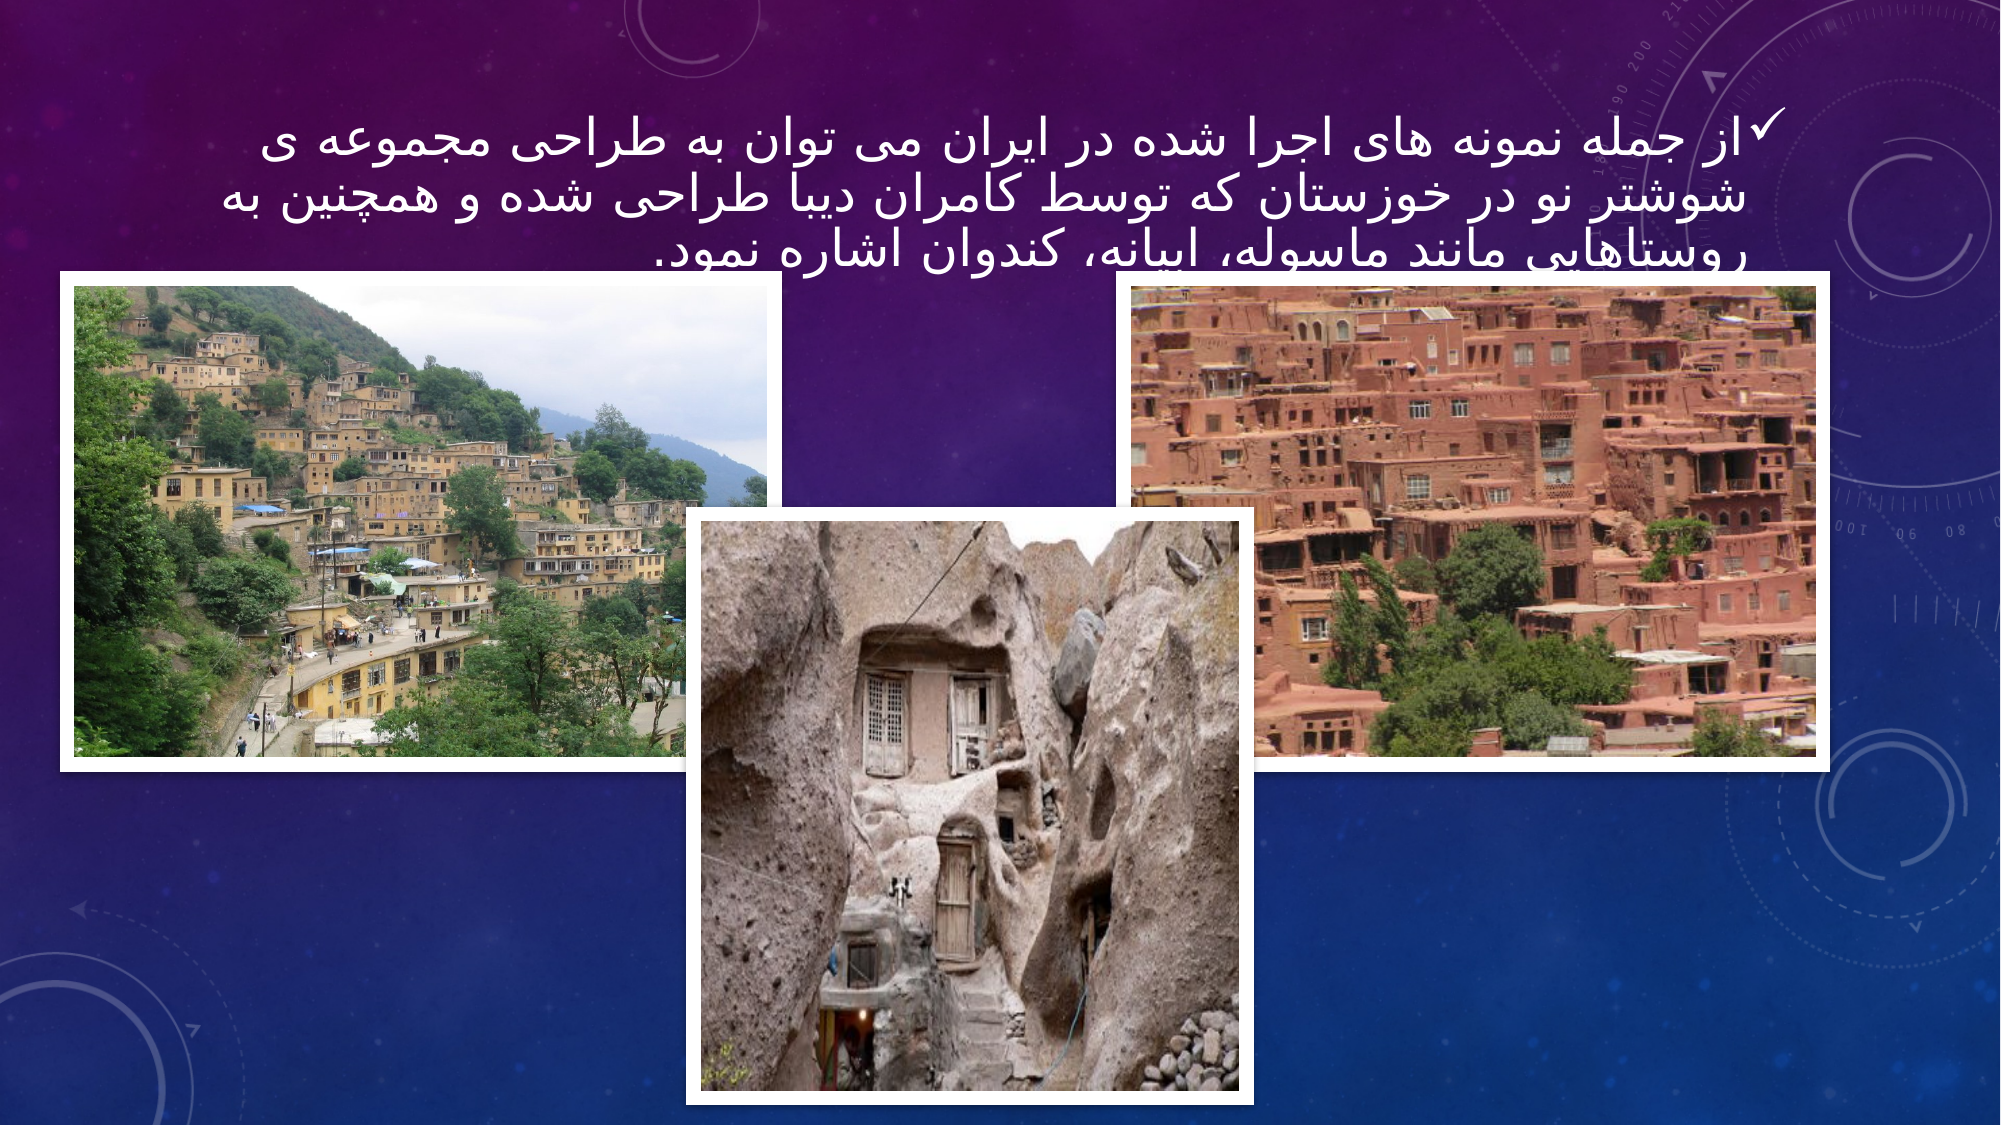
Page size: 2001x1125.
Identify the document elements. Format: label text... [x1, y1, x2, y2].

list از جمله نمونه های اجرا شده در ایران می توان به طراحی مجموعه ی شوشتر نو در خوزستان که توسط کامران دیبا طراحی شده و همچنین به روستاهایی مانند ماسوله، ابیانه، کندوان اشاره نمود. [74, 102, 1800, 286]
picture [0, 0, 2001, 1125]
